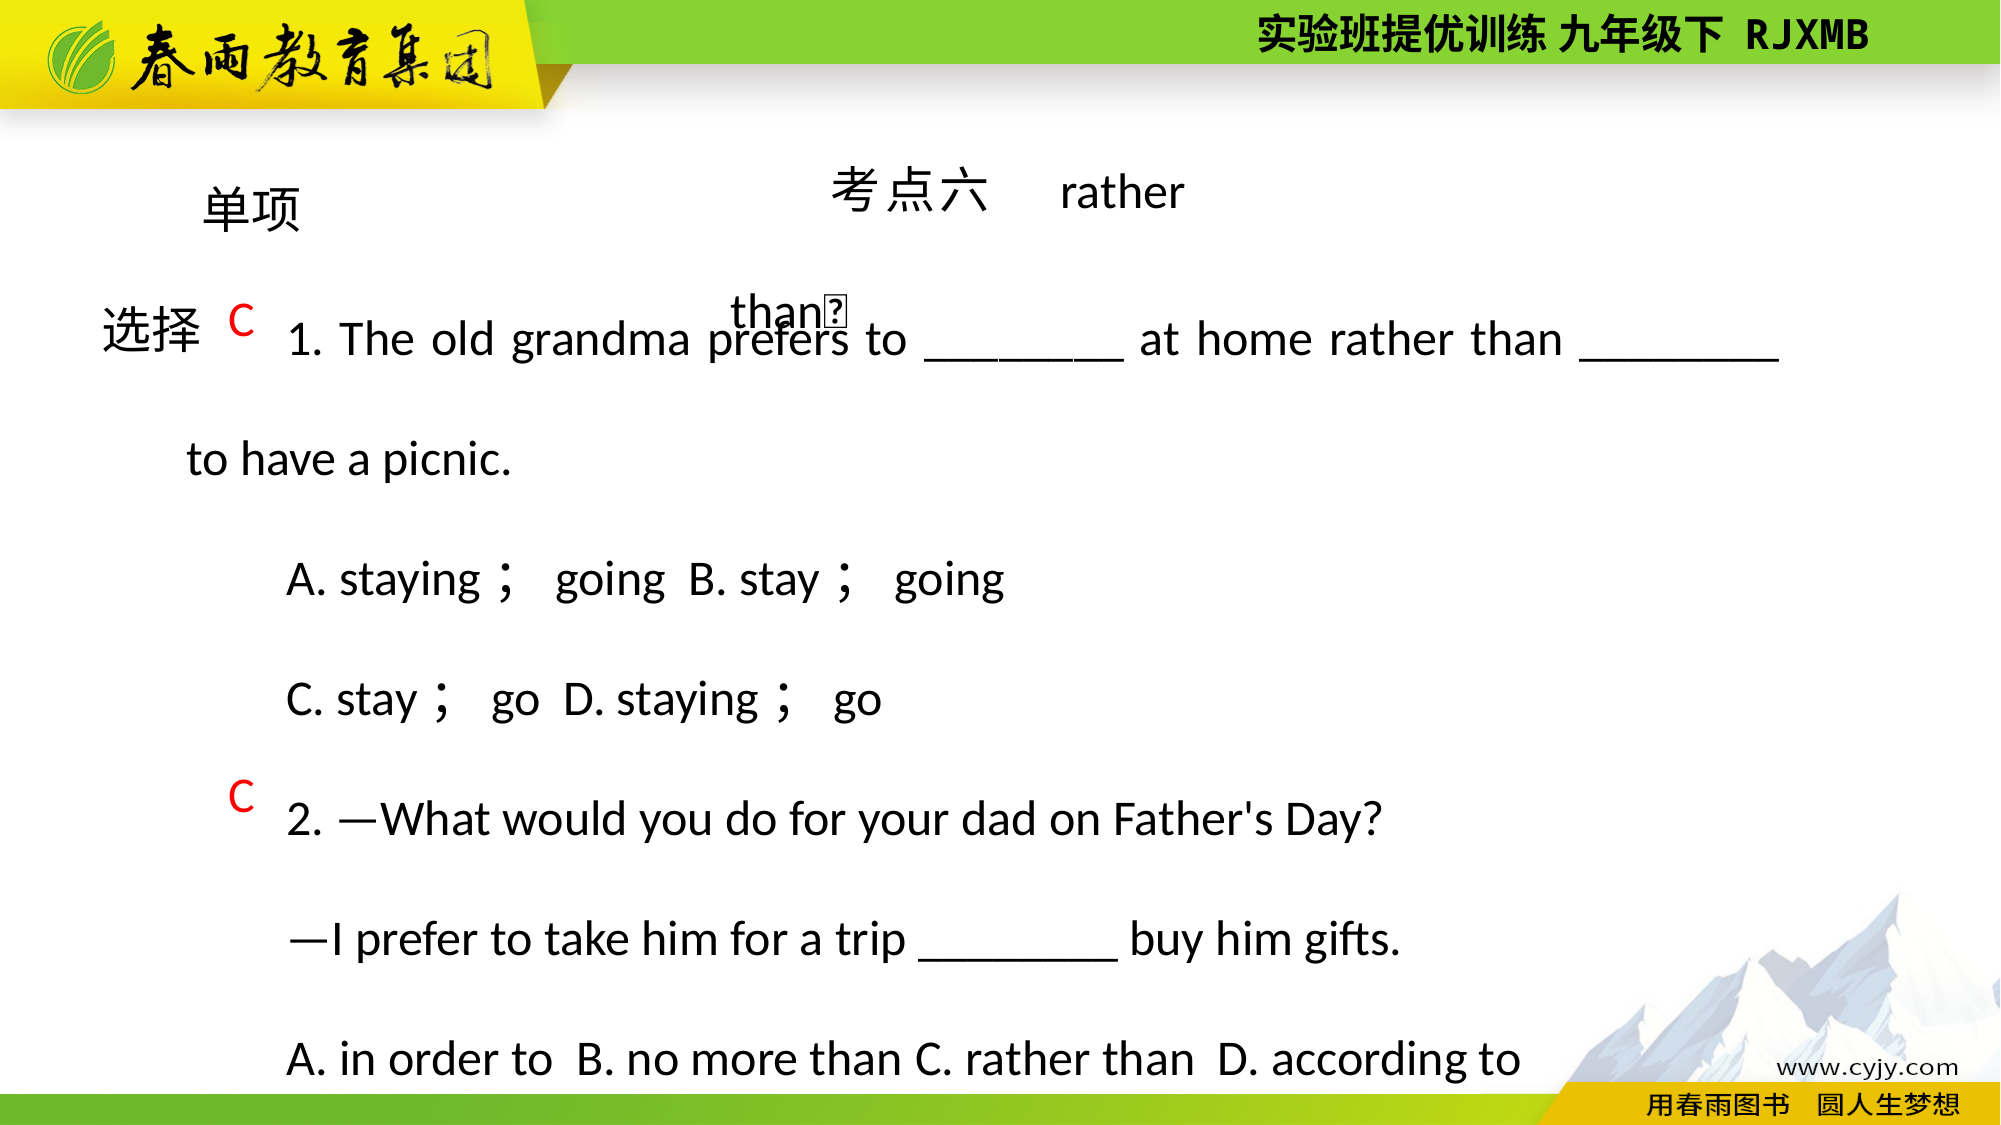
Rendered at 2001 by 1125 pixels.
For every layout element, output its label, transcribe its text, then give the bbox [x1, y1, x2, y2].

picture [0, 0, 2001, 1125]
text_box 考点六 rather than [715, 91, 1201, 227]
text_box 单项选择 [86, 110, 317, 246]
text_box C [213, 754, 271, 830]
text_box C [202, 278, 271, 354]
text_box 1. The old grandma prefers to ________ at home rather than ________ to have a picnic. A. staying；going B. stay；going C. stay；go D. staying；go 2. —What would you do for your dad on Father's Day? —I prefer to take him for a trip ________ buy him gifts. A. in order to B. no more than C. rather than D. according to [171, 237, 1796, 1093]
